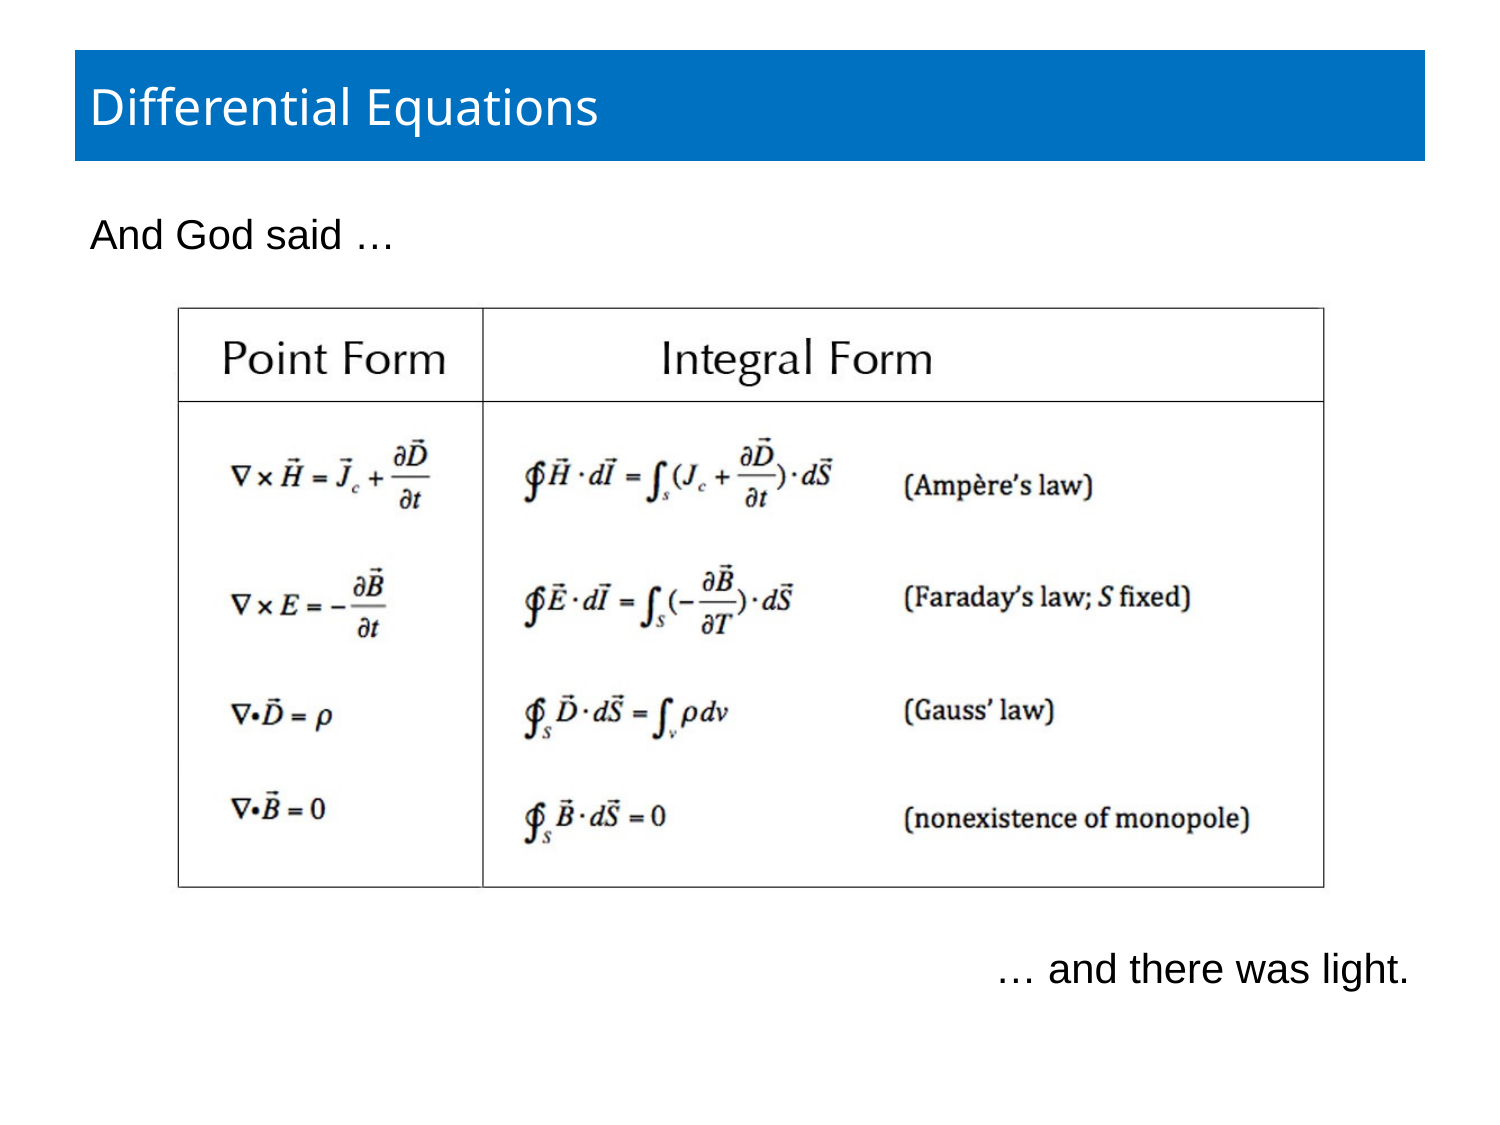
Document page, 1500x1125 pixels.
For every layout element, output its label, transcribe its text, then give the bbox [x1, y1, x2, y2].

text_box … and there was light. [74, 934, 1425, 1000]
picture [143, 265, 1357, 935]
title Differential Equations [75, 50, 1425, 161]
text_box And God said … [74, 200, 1425, 265]
